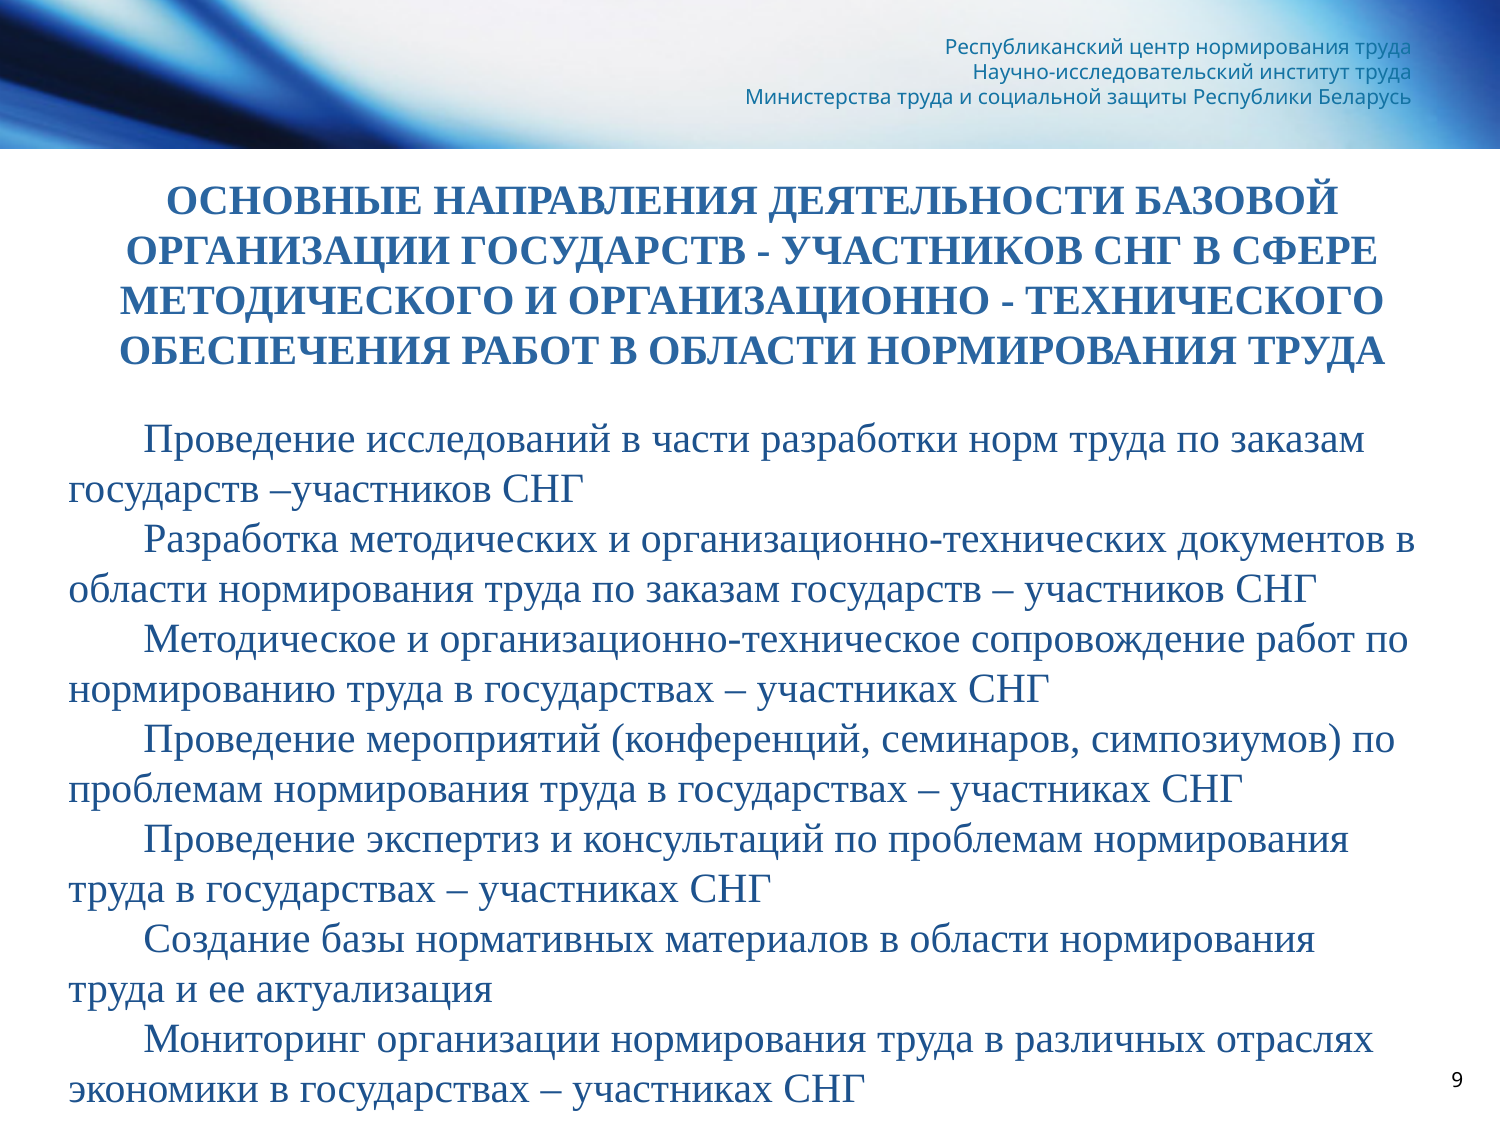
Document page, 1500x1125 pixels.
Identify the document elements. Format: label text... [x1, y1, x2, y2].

title Республиканский центр нормирования труда Научно-исследовательский институт труда Министерства труда и социальной защиты Республики Беларусь [76, 24, 1427, 118]
text_box ОСНОВНЫЕ НАПРАВЛЕНИЯ ДЕЯТЕЛЬНОСТИ БАЗОВОЙ ОРГАНИЗАЦИИ ГОСУДАРСТВ - УЧАСТНИКОВ СНГ В СФЕРЕ МЕТОДИЧЕСКОГО И ОРГАНИЗАЦИОННО - ТЕХНИЧЕСКОГО ОБЕСПЕЧЕНИЯ РАБОТ В ОБЛАСТИ НОРМИРОВАНИЯ ТРУДА Проведение исследований в части разработки норм труда по заказам государств –участников СНГ Разработка методических и организационно-технических документов в области нормирования труда по заказам государств – участников СНГ Методическое и организационно-техническое сопровождение работ по нормированию труда в государствах – участниках СНГ Проведение мероприятий (конференций, семинаров, симпозиумов) по проблемам нормирования труда в государствах – участниках СНГ Проведение экспертиз и консультаций по проблемам нормирования труда в государствах – участниках СНГ Создание базы нормативных материалов в области нормирования труда и ее актуализация Мониторинг организации нормирования труда в различных отраслях экономики в государствах – участниках СНГ [68, 172, 1419, 1071]
slide_number 9 [1418, 1059, 1497, 1125]
picture [0, 0, 1500, 149]
